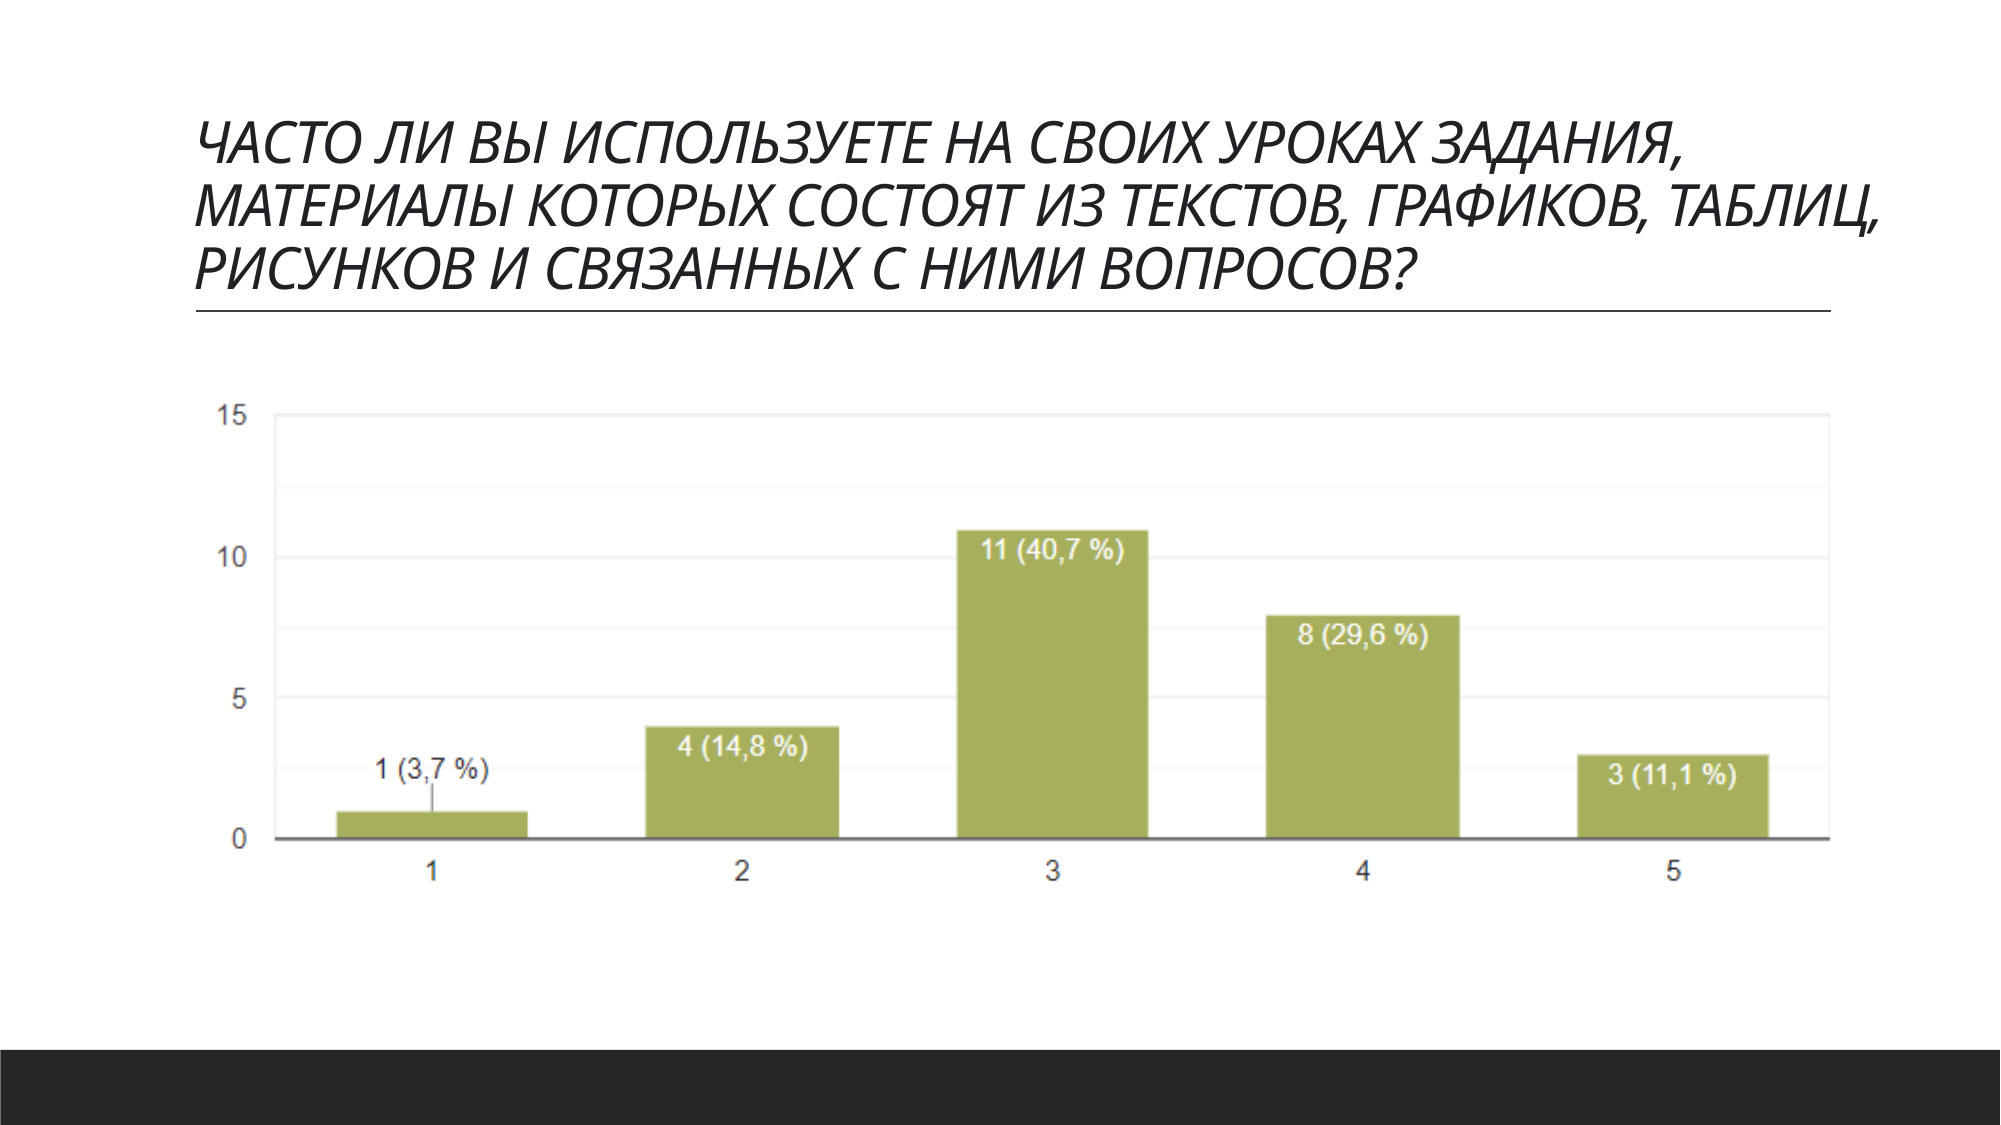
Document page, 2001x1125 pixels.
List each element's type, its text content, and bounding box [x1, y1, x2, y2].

title ЧАСТО ЛИ ВЫ ИСПОЛЬЗУЕТЕ НА СВОИХ УРОКАХ ЗАДАНИЯ, МАТЕРИАЛЫ КОТОРЫХ СОСТОЯТ ИЗ ТЕКСТОВ, ГРАФИКОВ, ТАБЛИЦ, РИСУНКОВ И СВЯЗАННЫХ С НИМИ ВОПРОСОВ? [178, 71, 1962, 310]
picture [161, 361, 1839, 1006]
